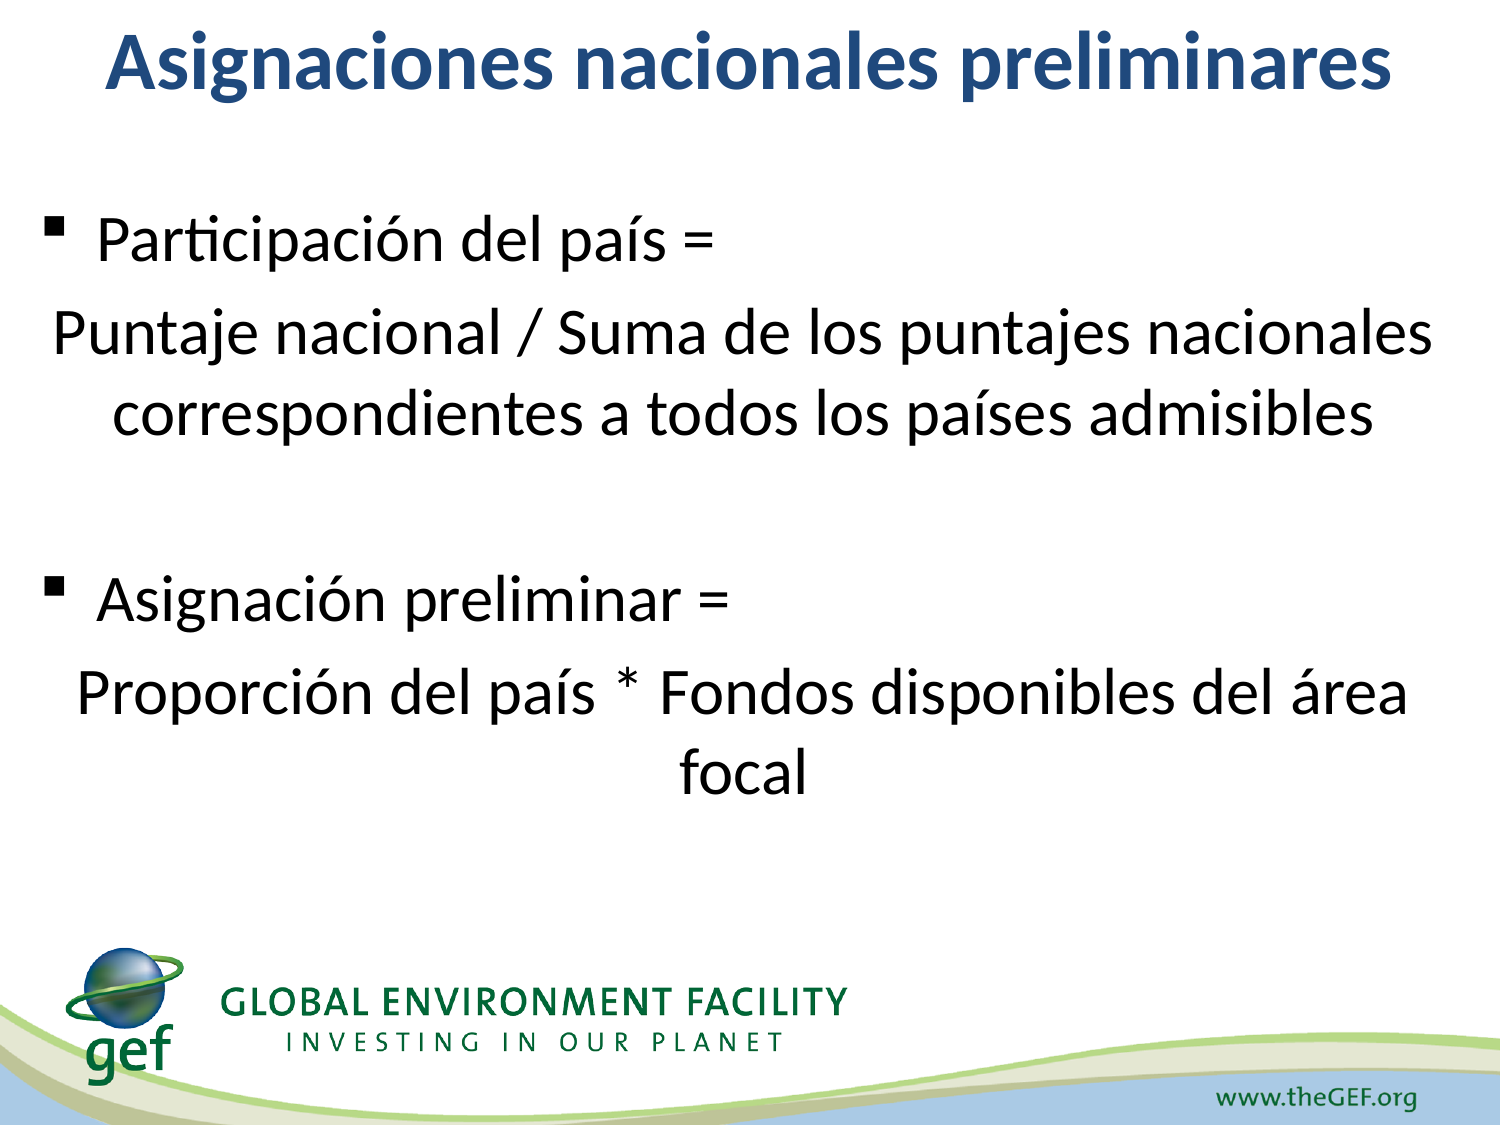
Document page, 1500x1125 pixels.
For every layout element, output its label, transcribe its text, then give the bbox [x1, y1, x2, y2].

title Asignaciones nacionales preliminares [74, 0, 1426, 113]
list Participación del país = Puntaje nacional / Suma de los puntajes nacionales correspondientes a todos los países admisibles Asignación preliminar = Proporción del país * Fondos disponibles del área focal [24, 187, 1463, 801]
picture [0, 920, 1500, 1125]
